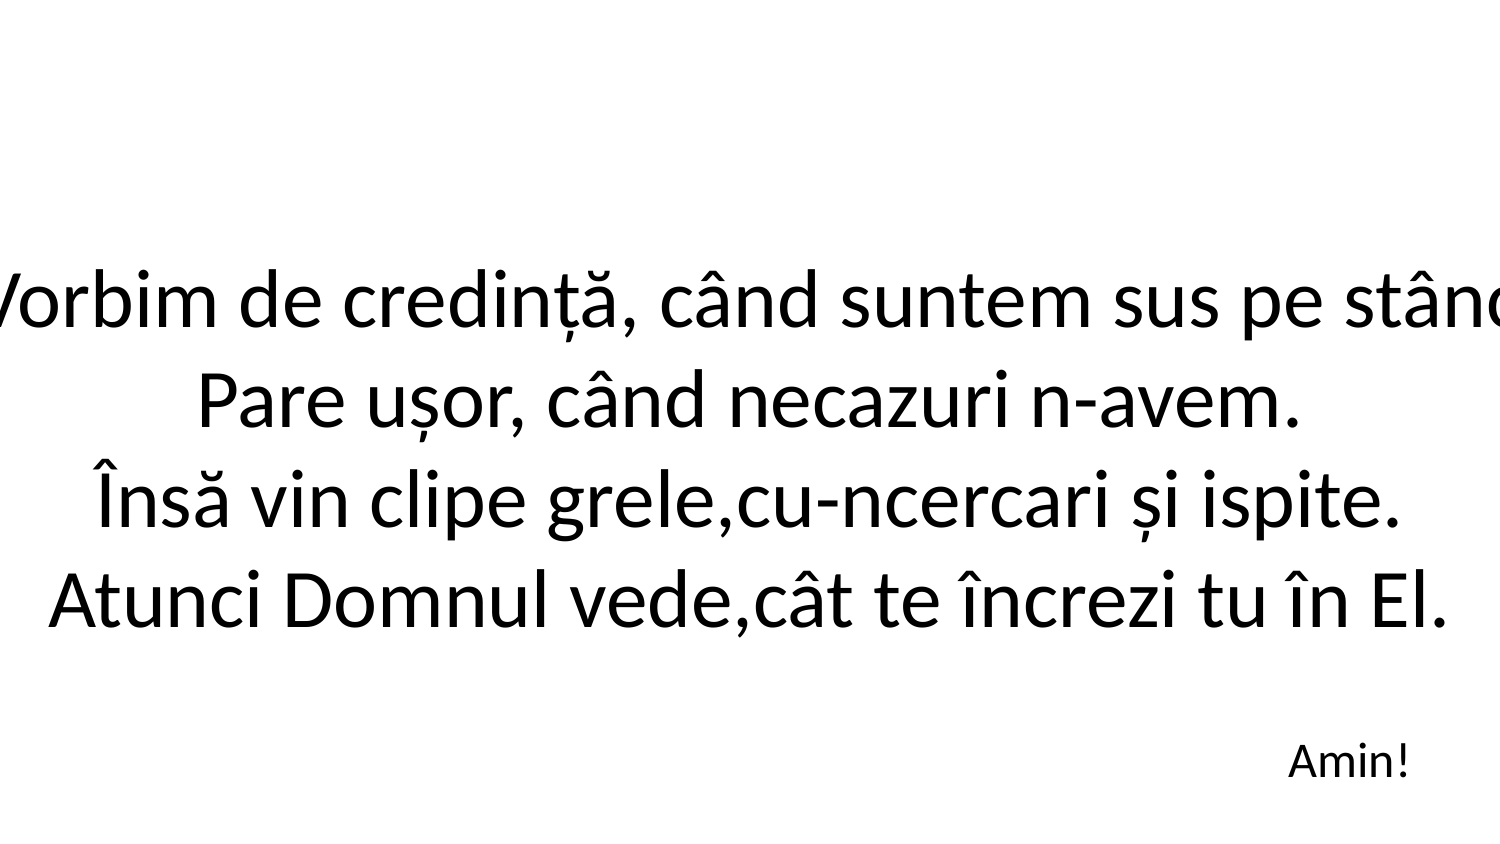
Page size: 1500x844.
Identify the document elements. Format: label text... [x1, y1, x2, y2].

text_box Amin! [1273, 674, 1427, 795]
text_box 2.Vorbim de credință, când suntem sus pe stâncă. Pare ușor, când necazuri n-avem. Însă vin clipe grele,cu-ncercari și ispite. Atunci Domnul vede,cât te încrezi tu în El. [0, 192, 1500, 652]
